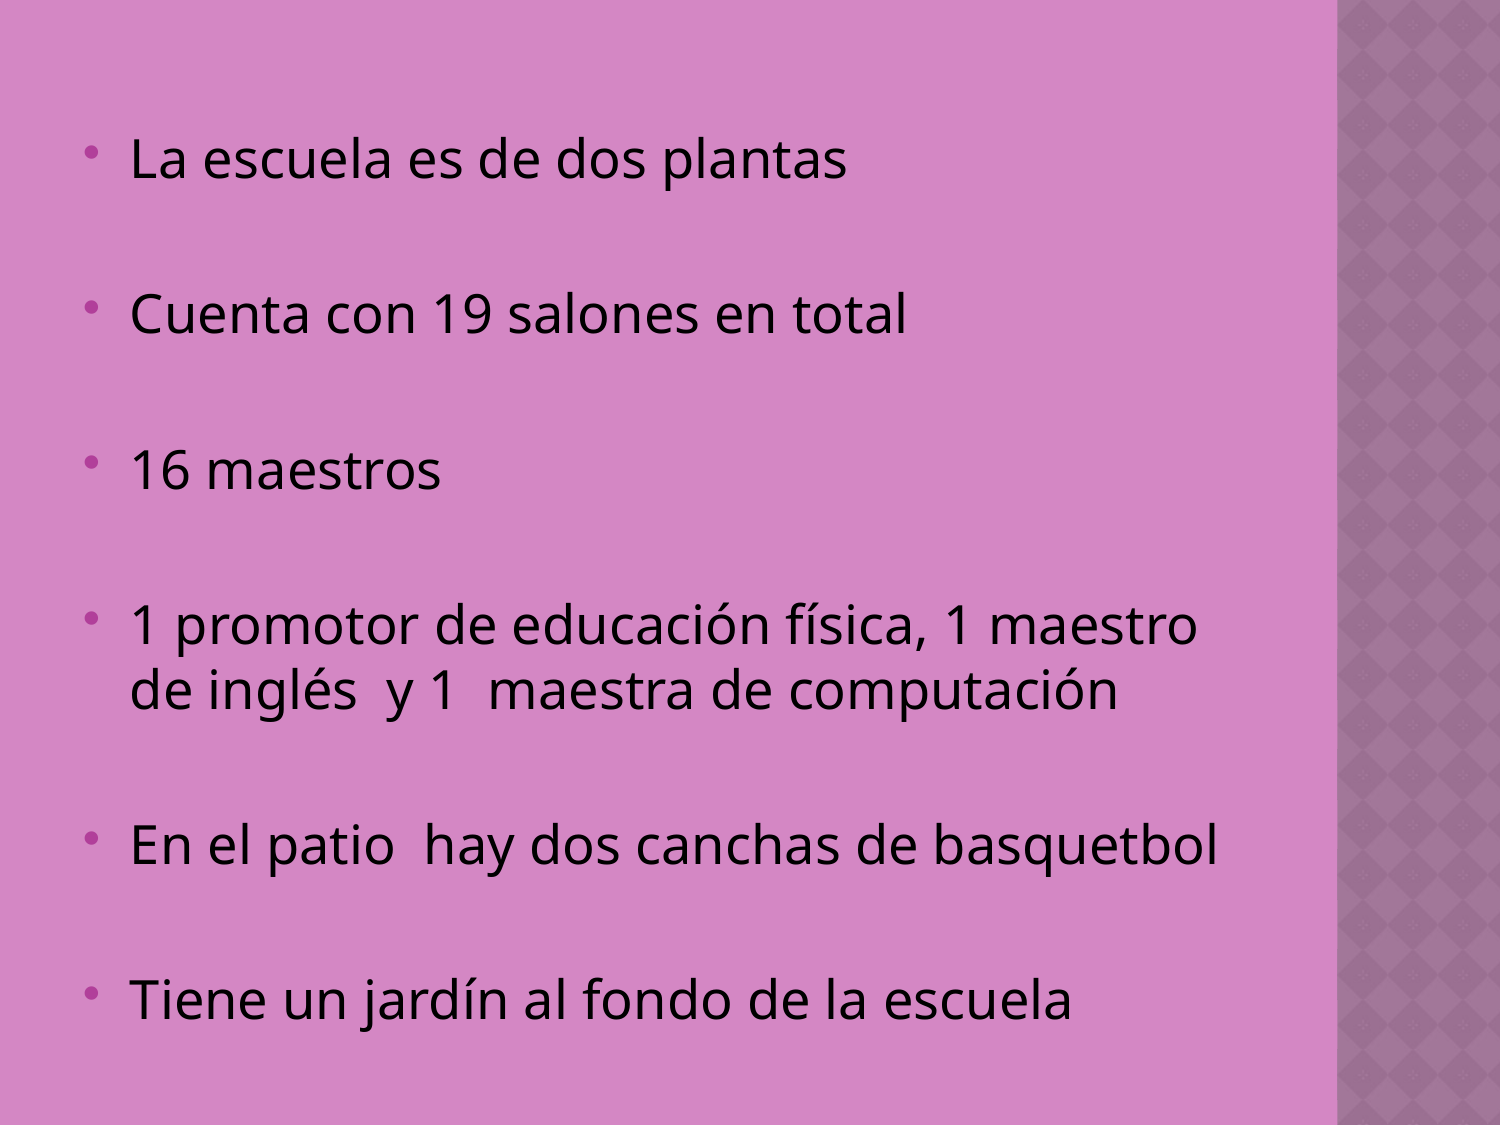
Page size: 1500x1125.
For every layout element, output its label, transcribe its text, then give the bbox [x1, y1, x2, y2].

list La escuela es de dos plantas Cuenta con 19 salones en total 16 maestros 1 promotor de educación física, 1 maestro de inglés y 1 maestra de computación En el patio hay dos canchas de basquetbol Tiene un jardín al fondo de la escuela [70, 117, 1258, 1043]
